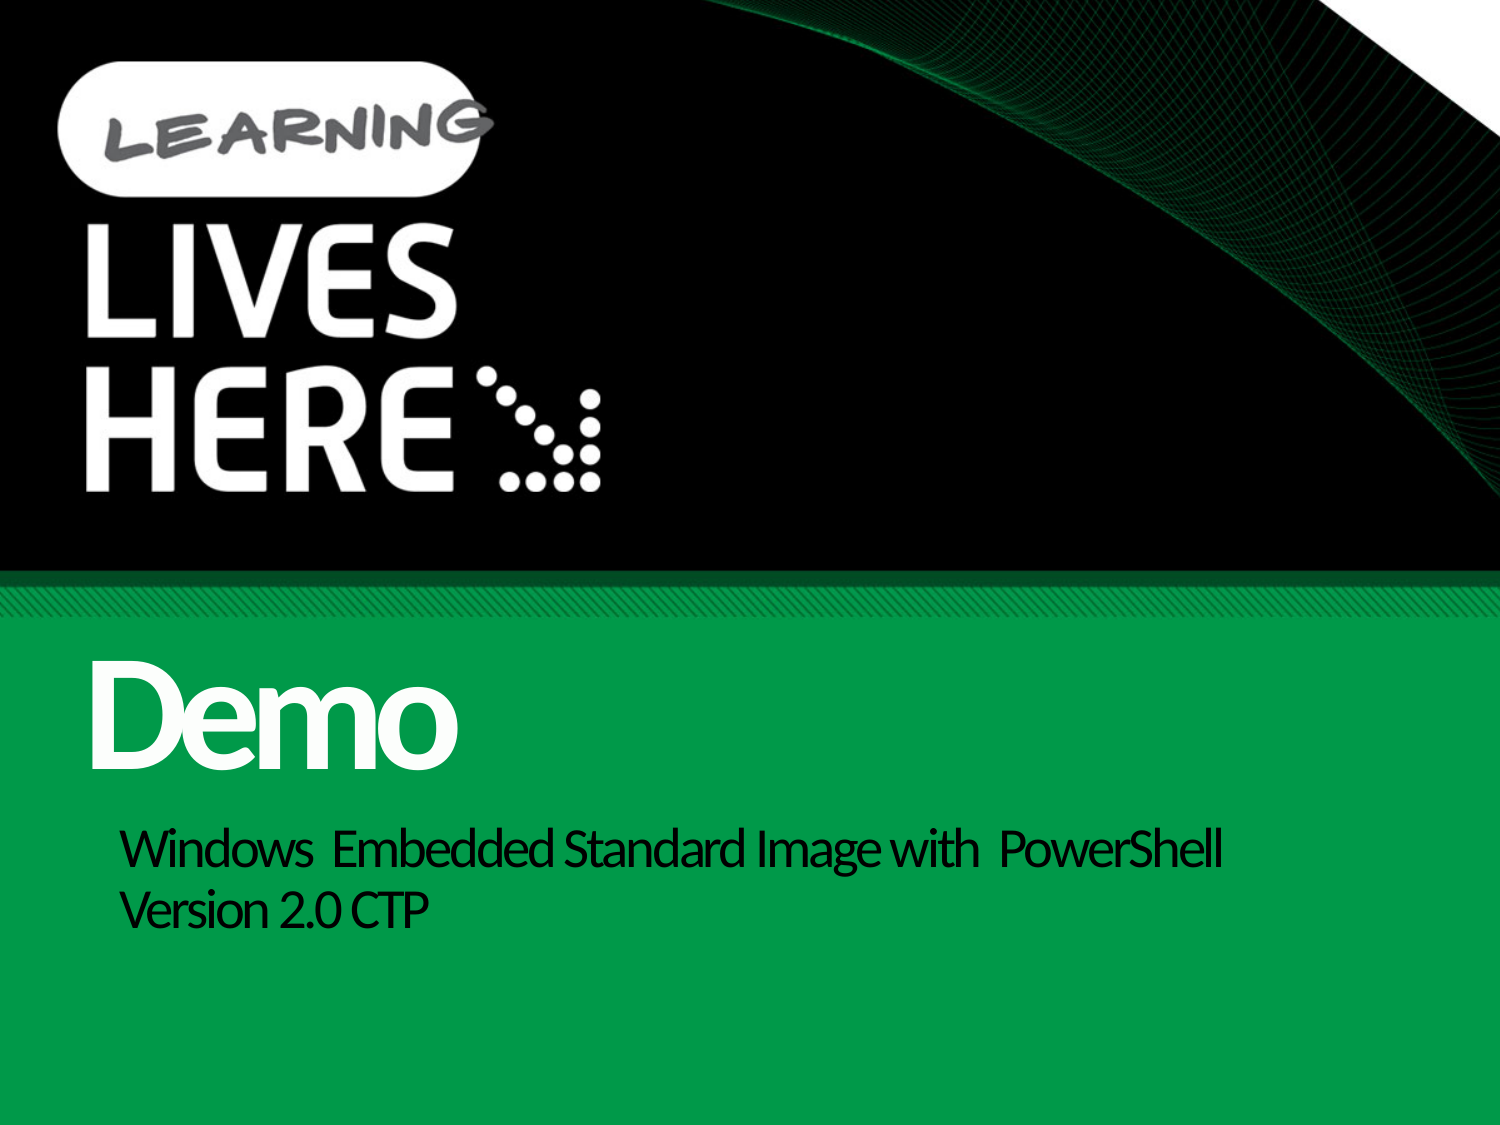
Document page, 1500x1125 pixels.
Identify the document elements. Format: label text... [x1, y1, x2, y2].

list Demo [83, 625, 1344, 800]
title Windows Embedded Standard Image with PowerShell Version 2.0 CTP [119, 818, 1375, 943]
picture [0, 0, 1500, 1125]
